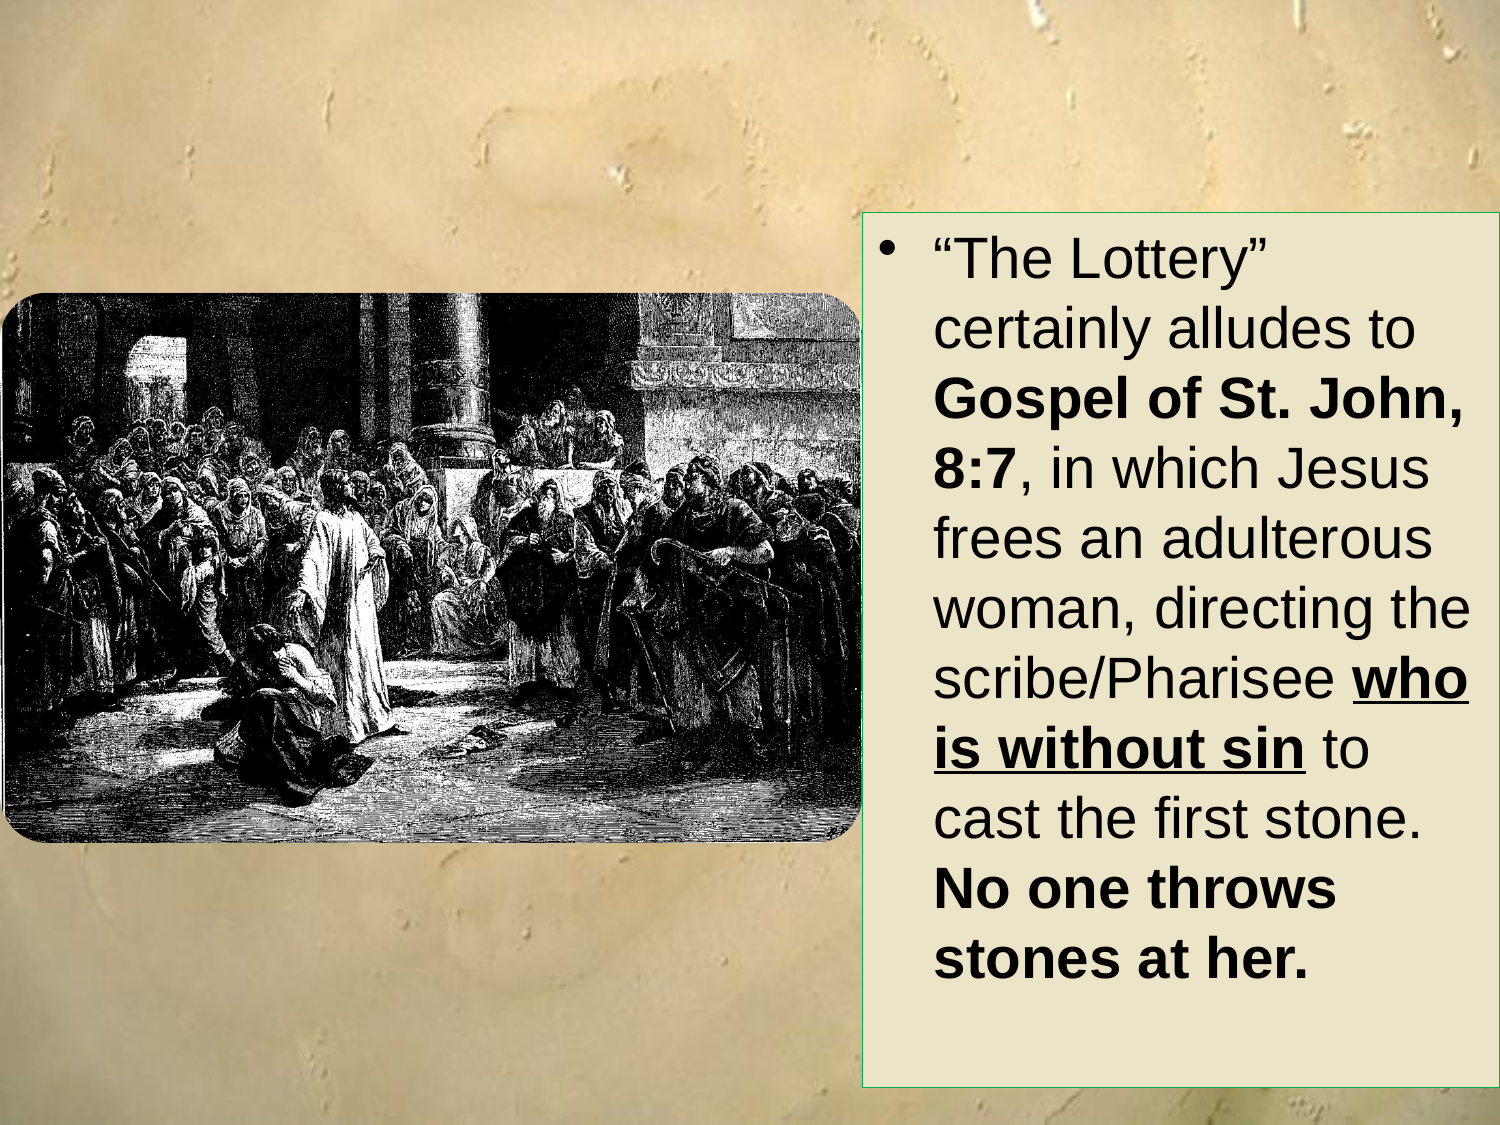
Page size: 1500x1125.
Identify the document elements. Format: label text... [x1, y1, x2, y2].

list “The Lottery” certainly alludes to Gospel of St. John, 8:7, in which Jesus frees an adulterous woman, directing the scribe/Pharisee who is without sin to cast the first stone. No one throws stones at her. [862, 212, 1500, 1088]
picture [0, 0, 1500, 1125]
